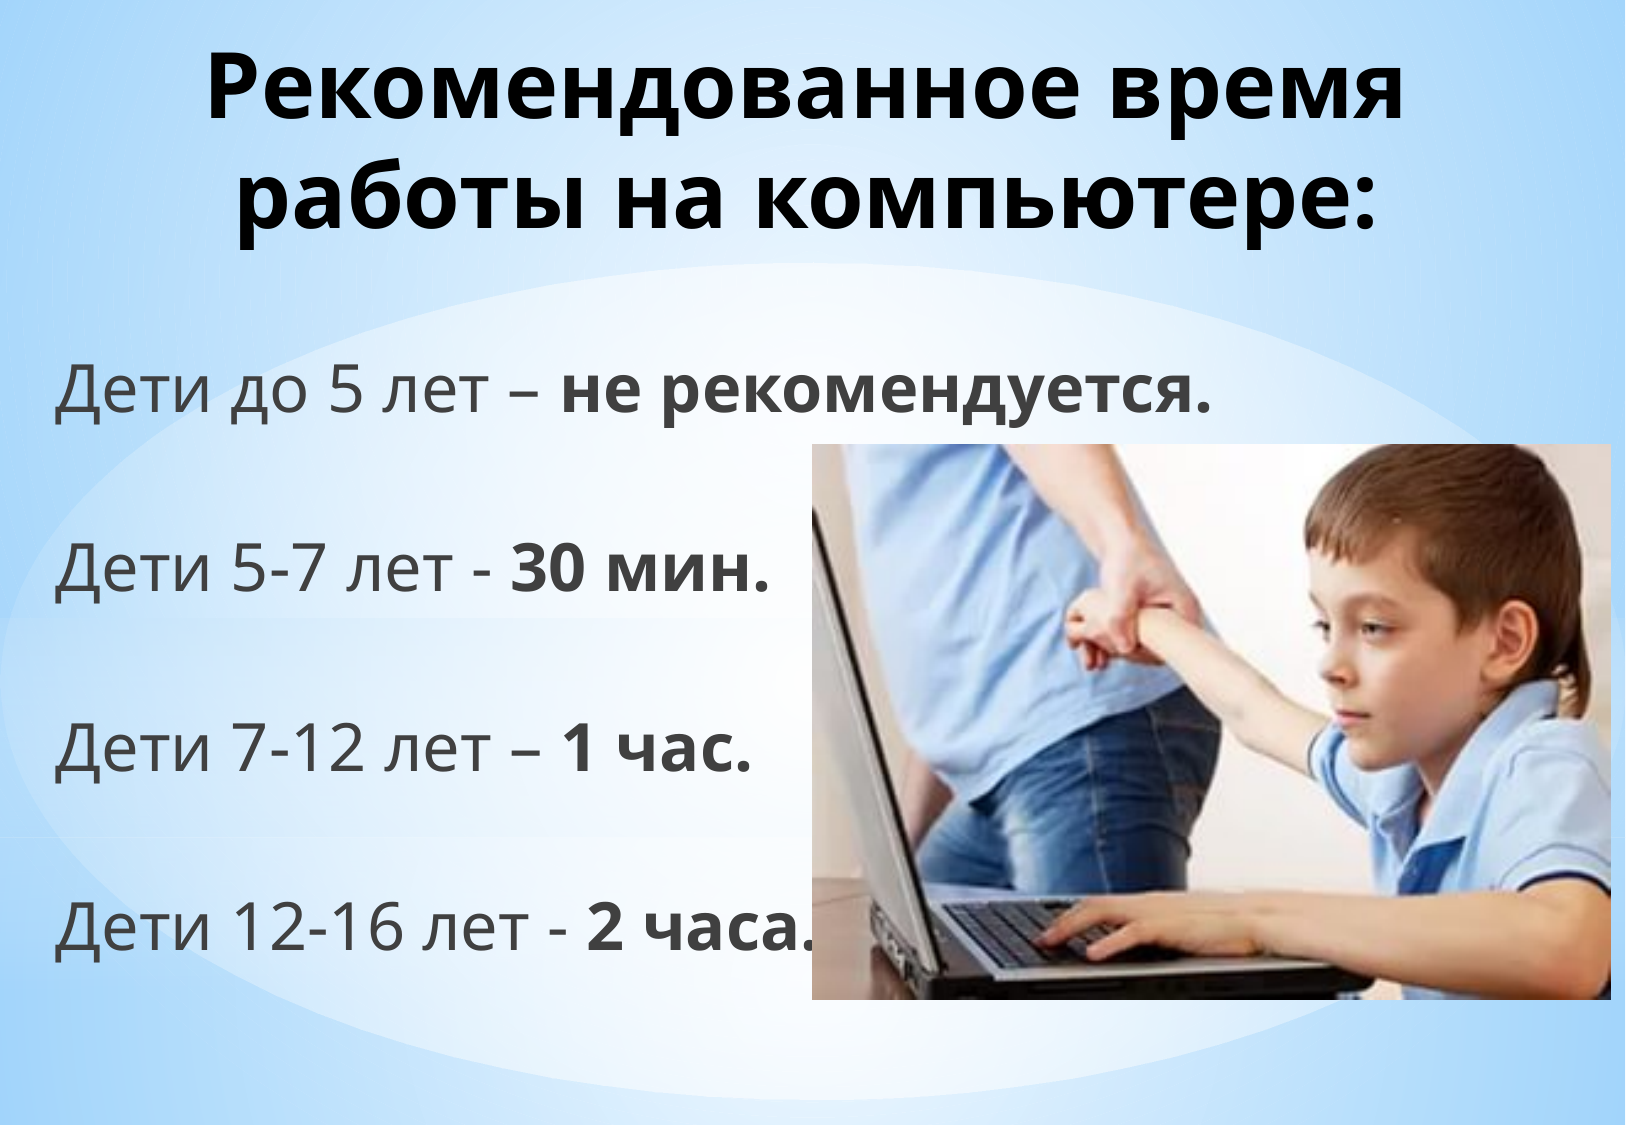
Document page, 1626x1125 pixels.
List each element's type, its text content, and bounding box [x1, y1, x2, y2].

title Рекомендованное время работы на компьютере: [21, 19, 1593, 291]
list Дети до 5 лет – не рекомендуется. Дети 5-7 лет - 30 мин. Дети 7-12 лет – 1 час. Дети 12-16 лет - 2 часа. [32, 338, 1545, 965]
picture [812, 444, 1611, 1000]
